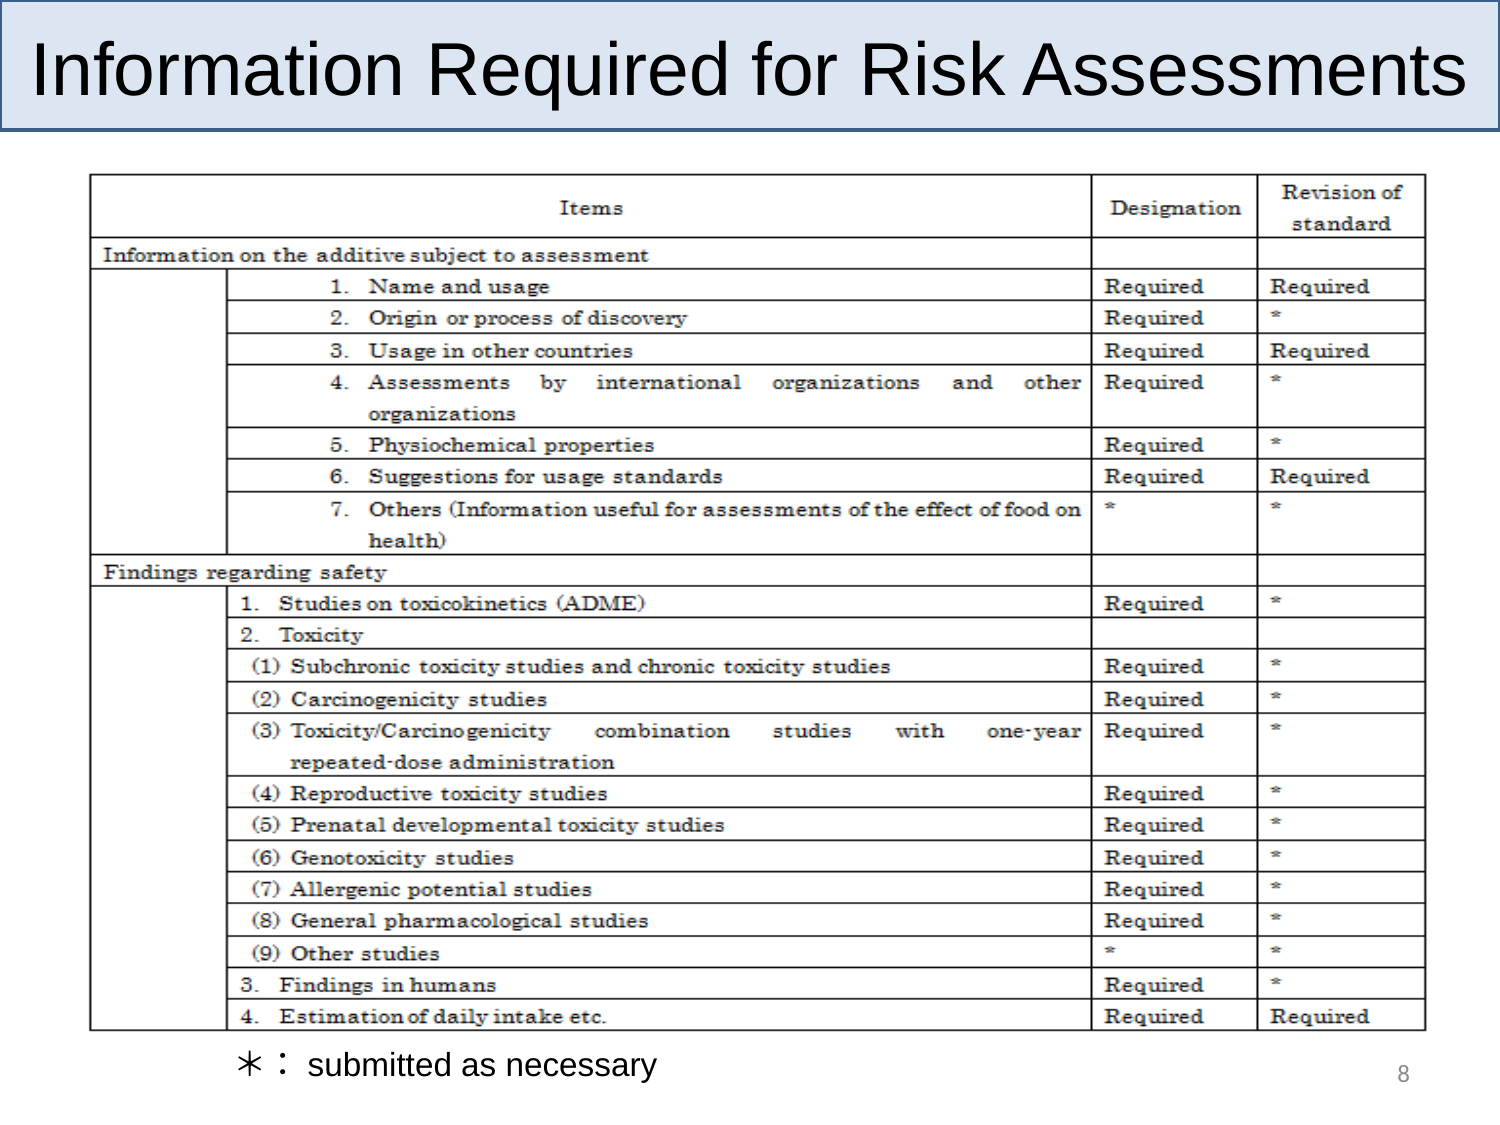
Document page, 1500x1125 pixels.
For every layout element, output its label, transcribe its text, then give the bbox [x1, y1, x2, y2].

text_box ＊：submitted as necessary [218, 1044, 680, 1091]
picture [82, 171, 1456, 1036]
text_box Information Required for Risk Assessments [0, 0, 1500, 132]
slide_number 8 [1074, 1044, 1425, 1103]
